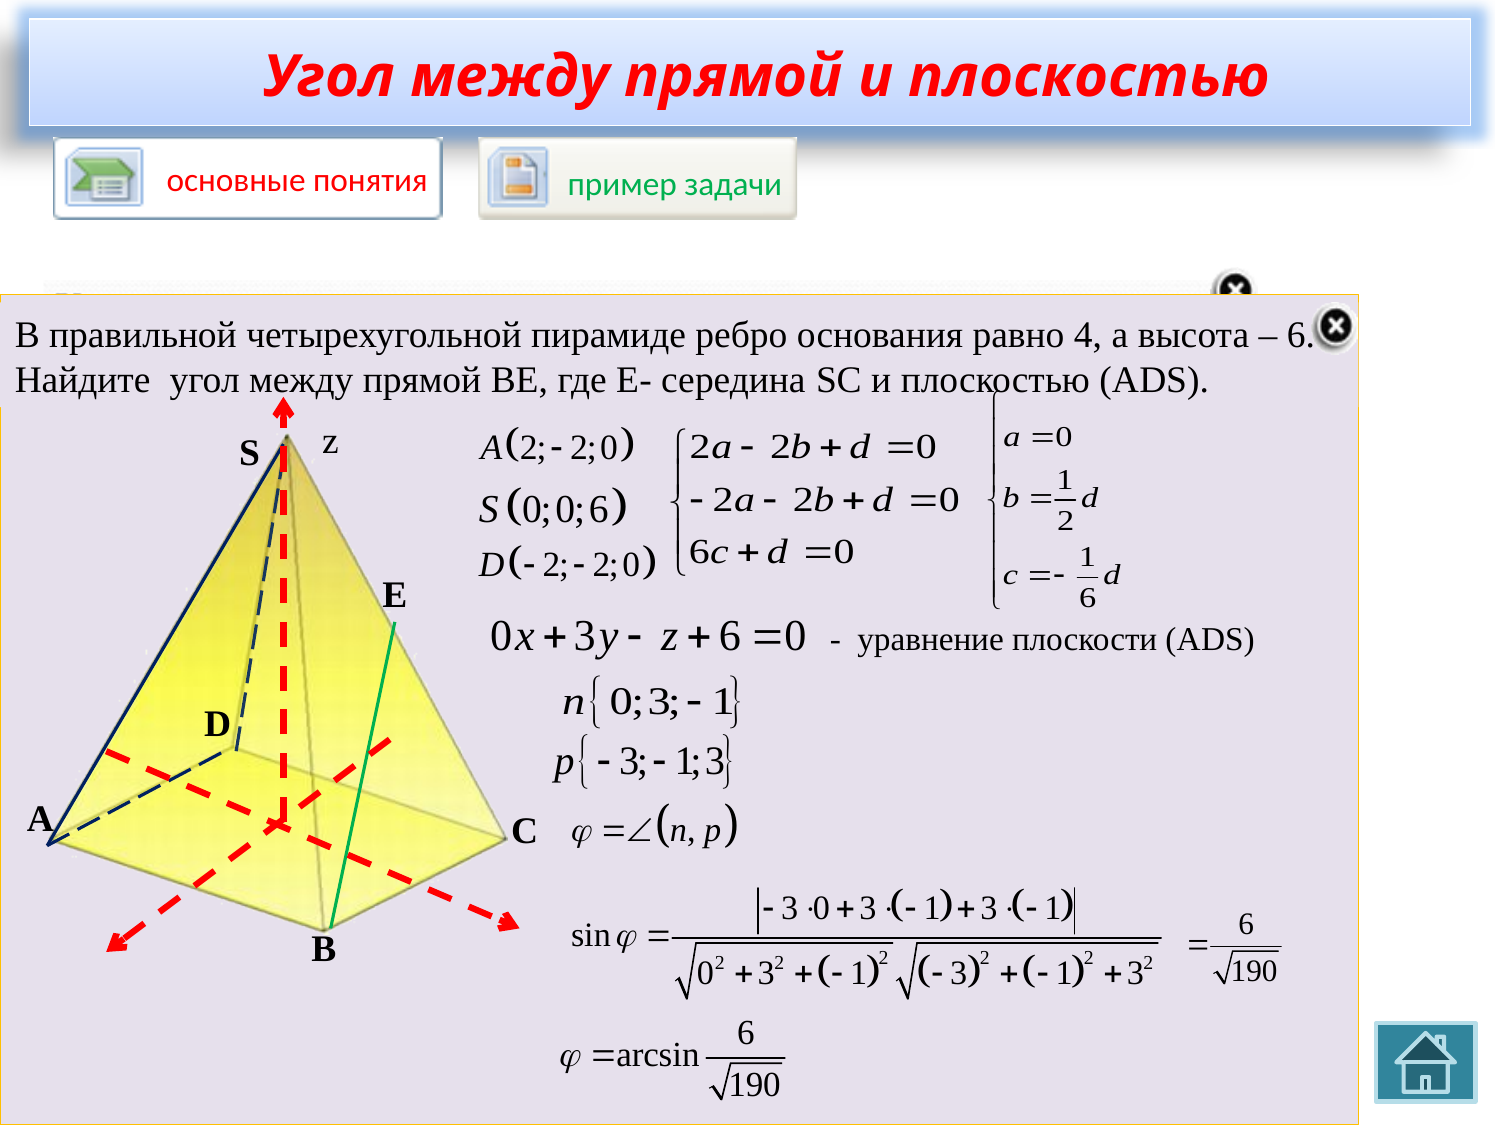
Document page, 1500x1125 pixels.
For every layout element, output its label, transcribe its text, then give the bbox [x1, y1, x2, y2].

text_box [1374, 1021, 1478, 1104]
text_box пример задачи [476, 135, 799, 222]
text_box Угол между прямой и плоскостью [248, 30, 1287, 116]
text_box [0, 294, 1359, 1125]
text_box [40, 266, 1258, 293]
text_box [29, 18, 1471, 126]
text_box основные понятия [51, 135, 445, 222]
